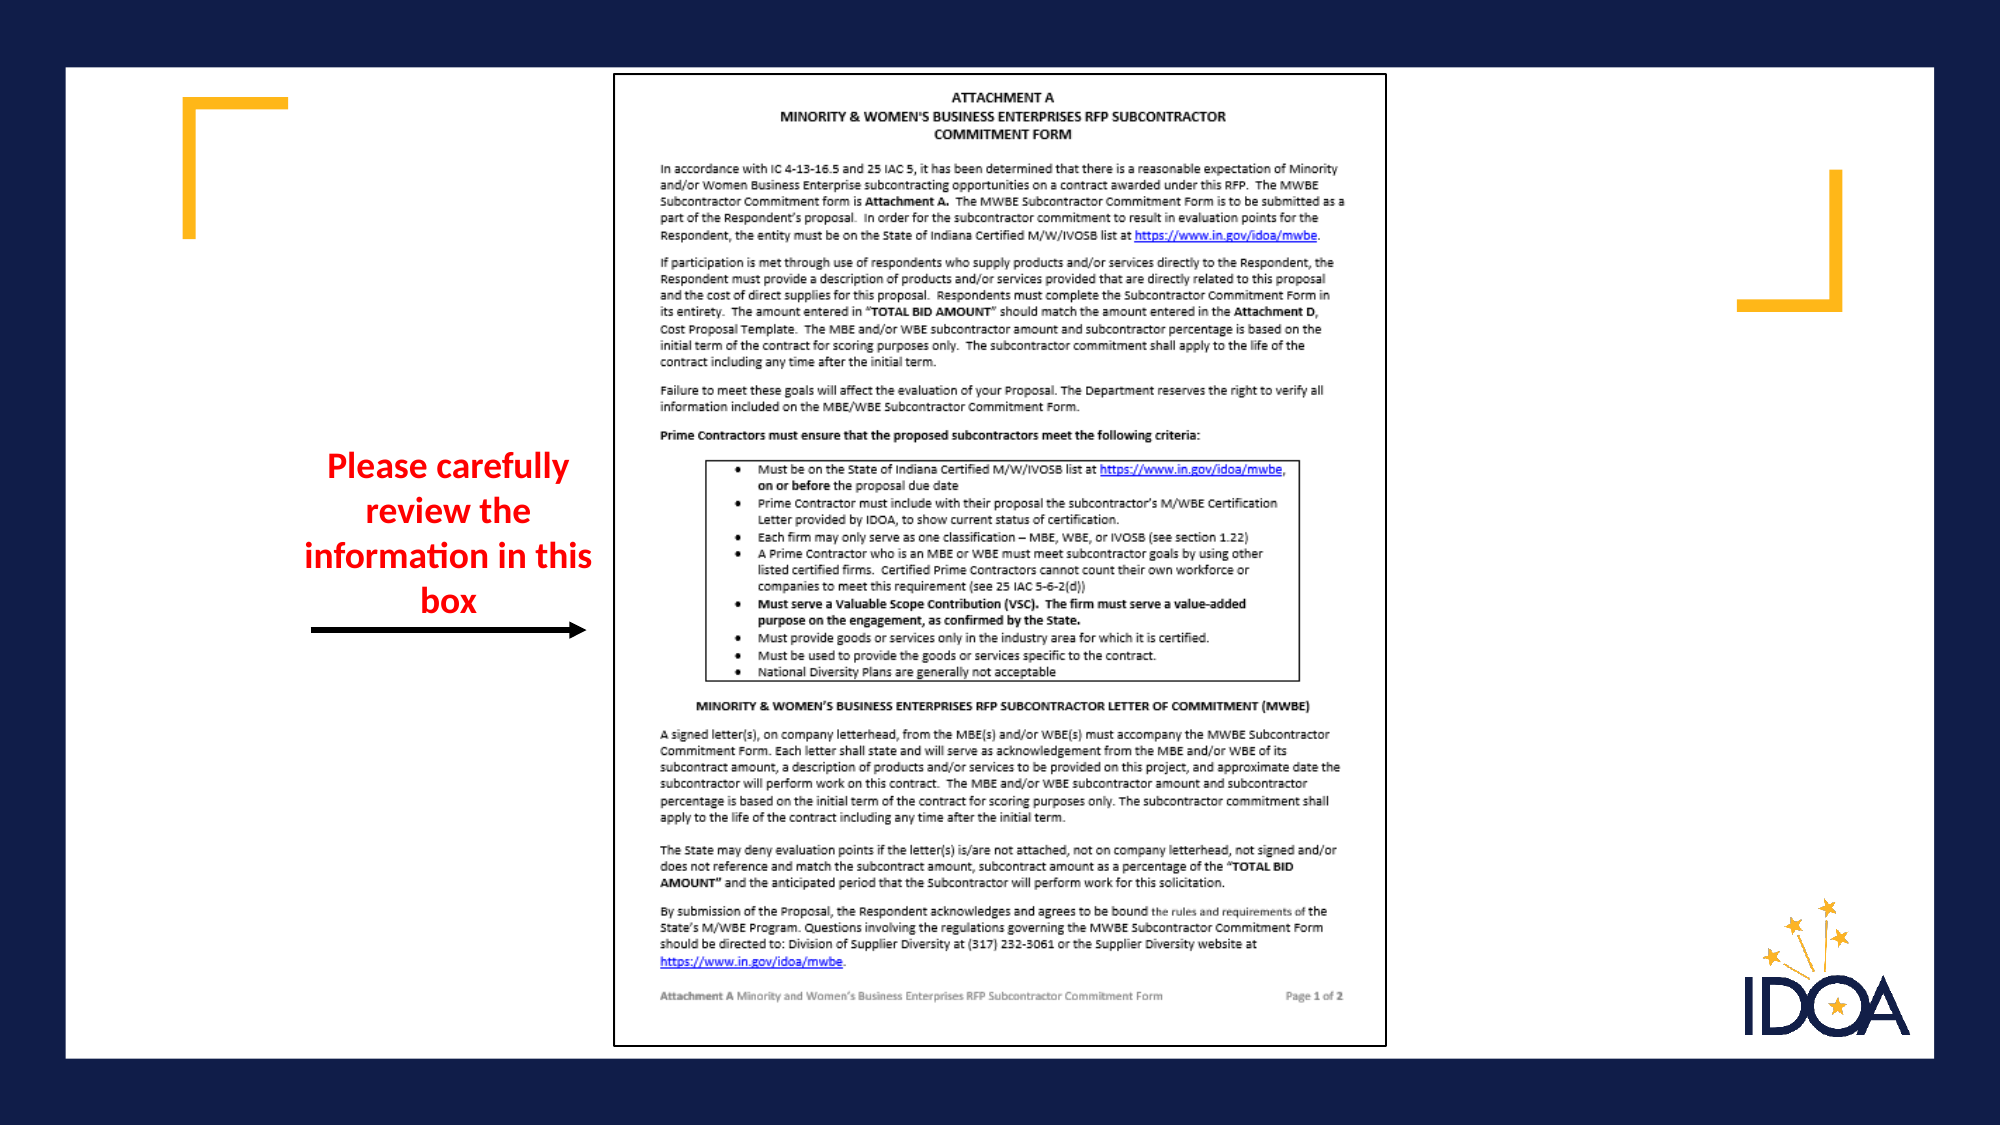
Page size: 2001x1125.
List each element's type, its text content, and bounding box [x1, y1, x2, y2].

picture [614, 74, 1386, 1046]
text_box Please carefully review the information in this box [269, 433, 609, 629]
picture [1702, 857, 1959, 1114]
